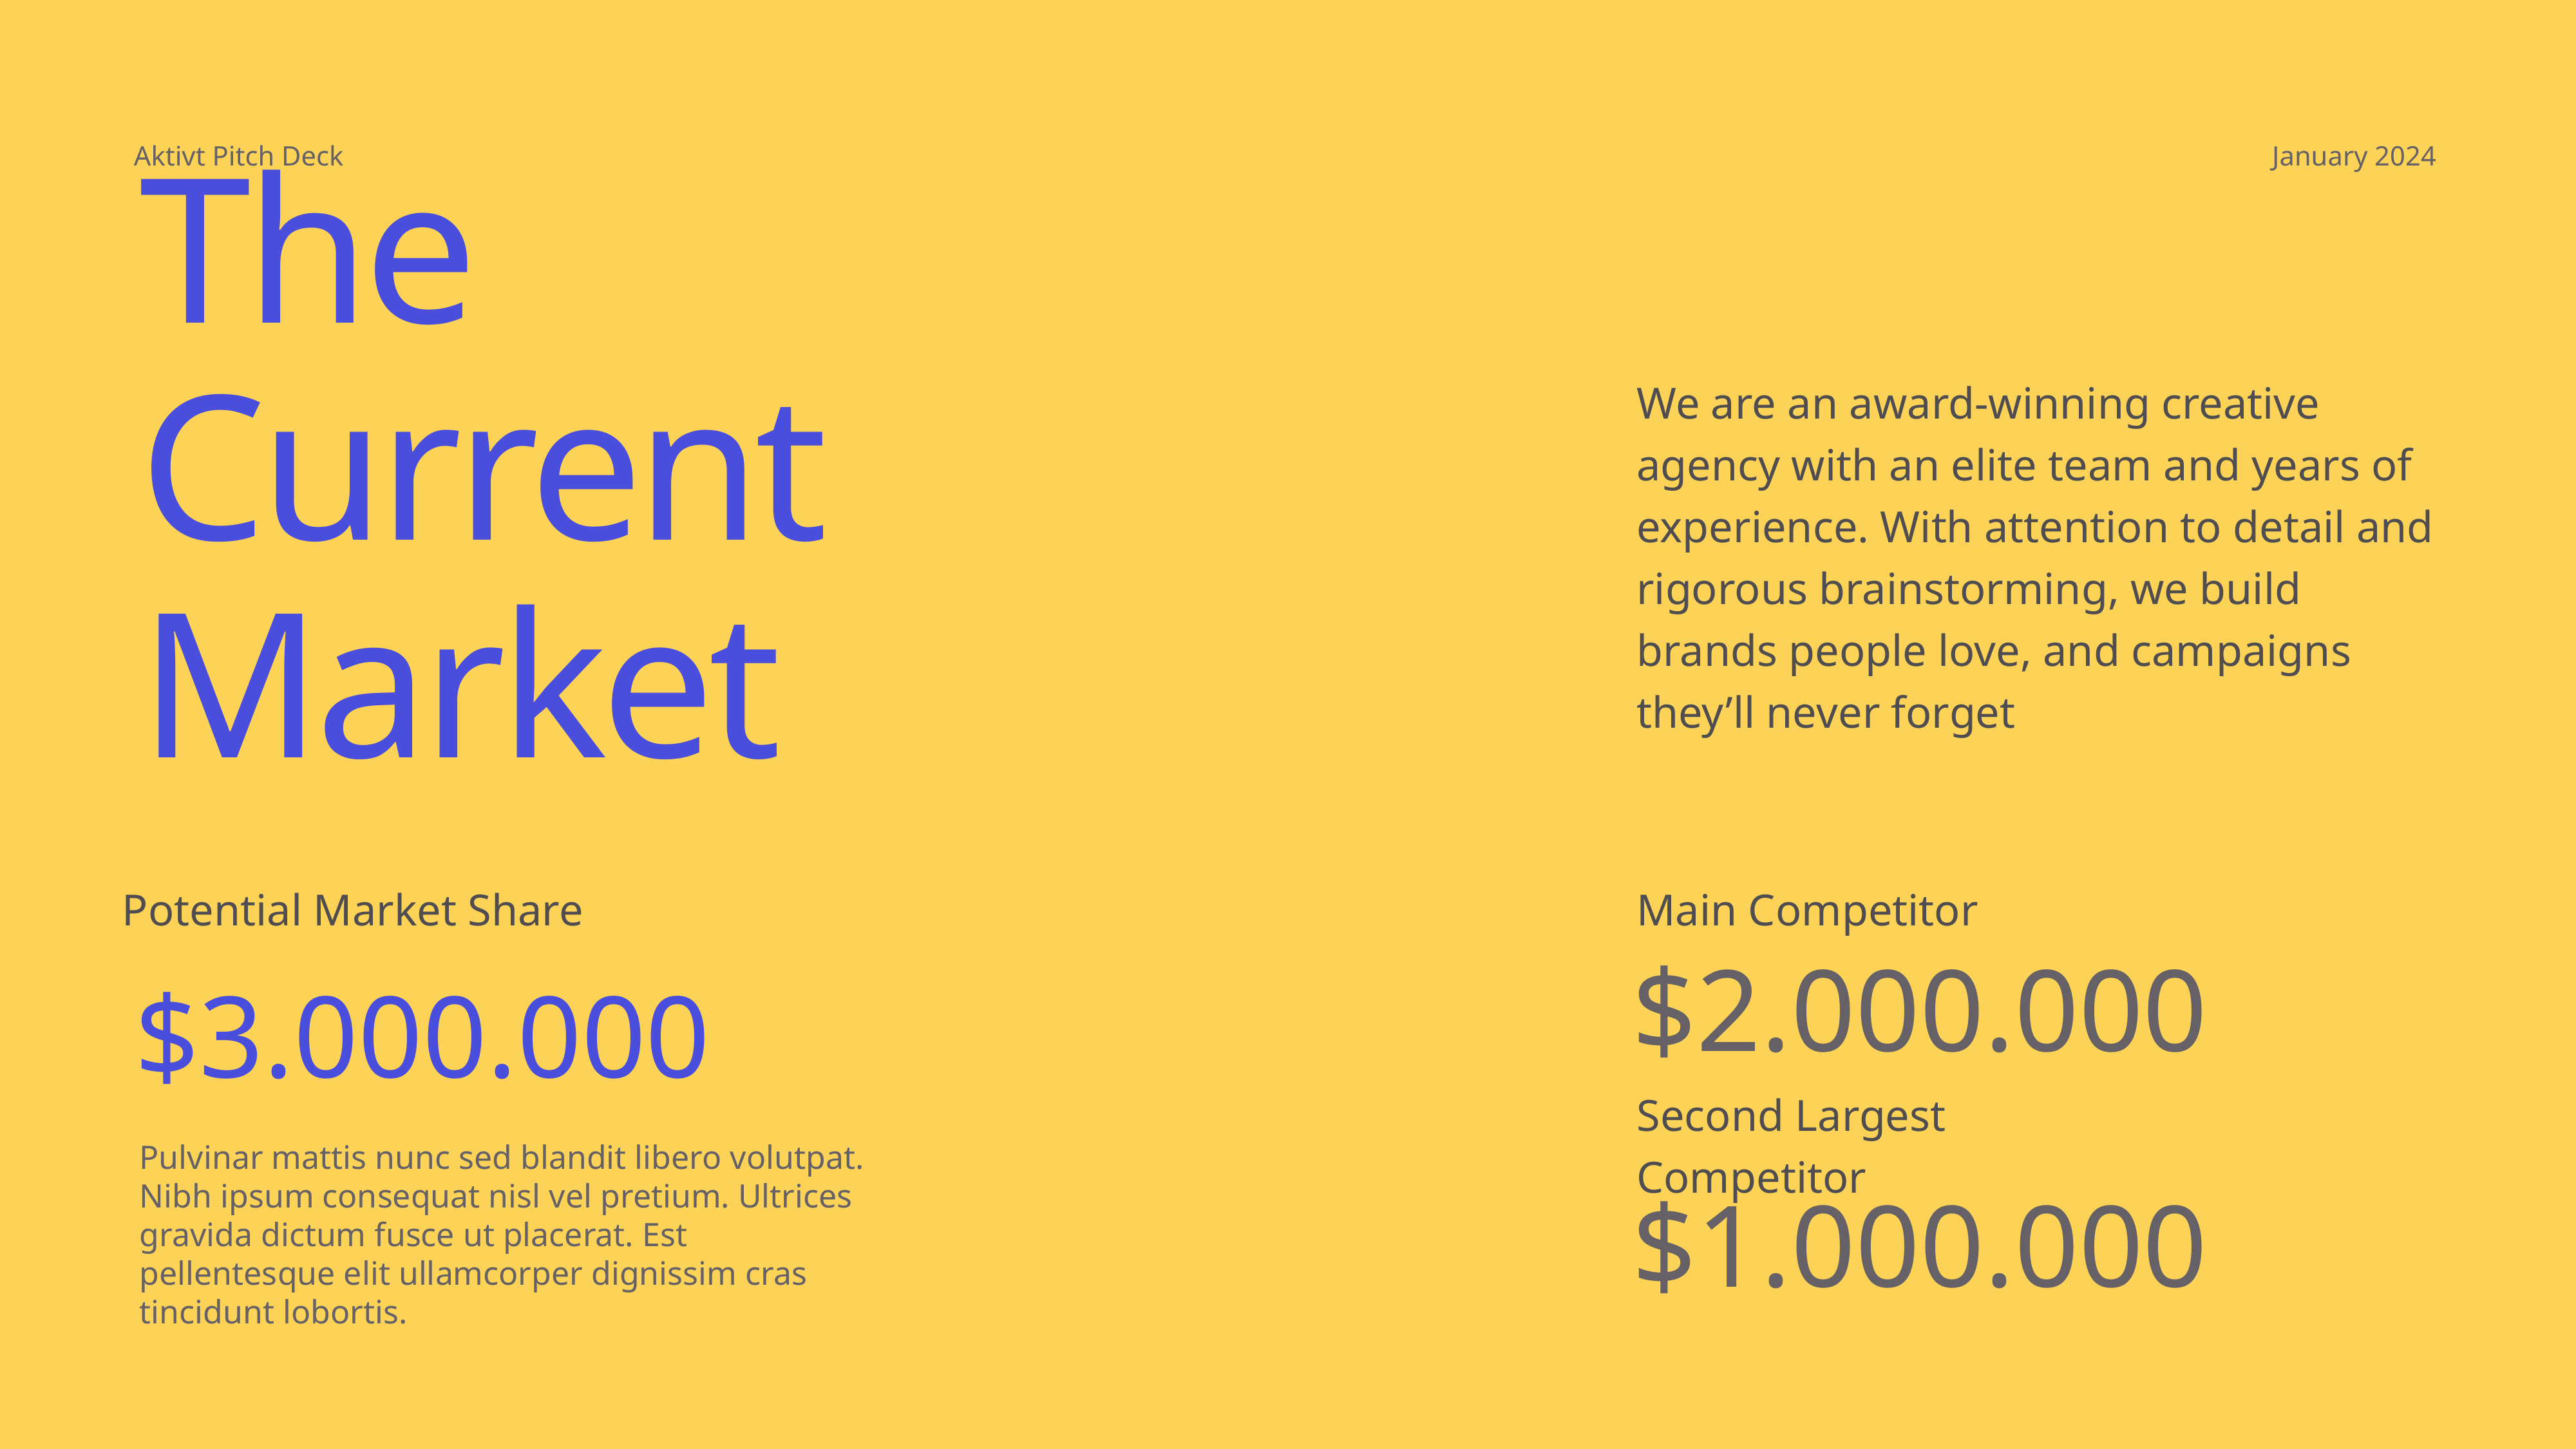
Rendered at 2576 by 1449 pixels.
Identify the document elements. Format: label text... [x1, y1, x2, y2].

text_box We are an award-winning creative agency with an elite team and years of experience. With attention to detail and rigorous brainstorming, we build brands people love, and campaigns they’ll never forget [1631, 360, 2441, 742]
text_box $3.000.000 [129, 960, 717, 1106]
text_box Potential Market Share [117, 867, 590, 940]
text_box Second Largest Competitor [1631, 1079, 2190, 1169]
text_box January 2024 [2266, 133, 2442, 177]
text_box Pulvinar mattis nunc sed blandit libero volutpat. Nibh ipsum consequat nisl vel pretium. Ultrices gravida dictum fusce ut placerat. Est pellentesque elit ullamcorper dignissim cras tincidunt lobortis. [134, 1131, 879, 1336]
text_box $2.000.000 [1627, 933, 2213, 1079]
text_box The Current Market [134, 143, 1425, 806]
text_box Aktivt Pitch Deck [128, 133, 349, 177]
text_box Main Competitor [1631, 867, 2070, 933]
text_box $1.000.000 [1627, 1169, 2213, 1315]
